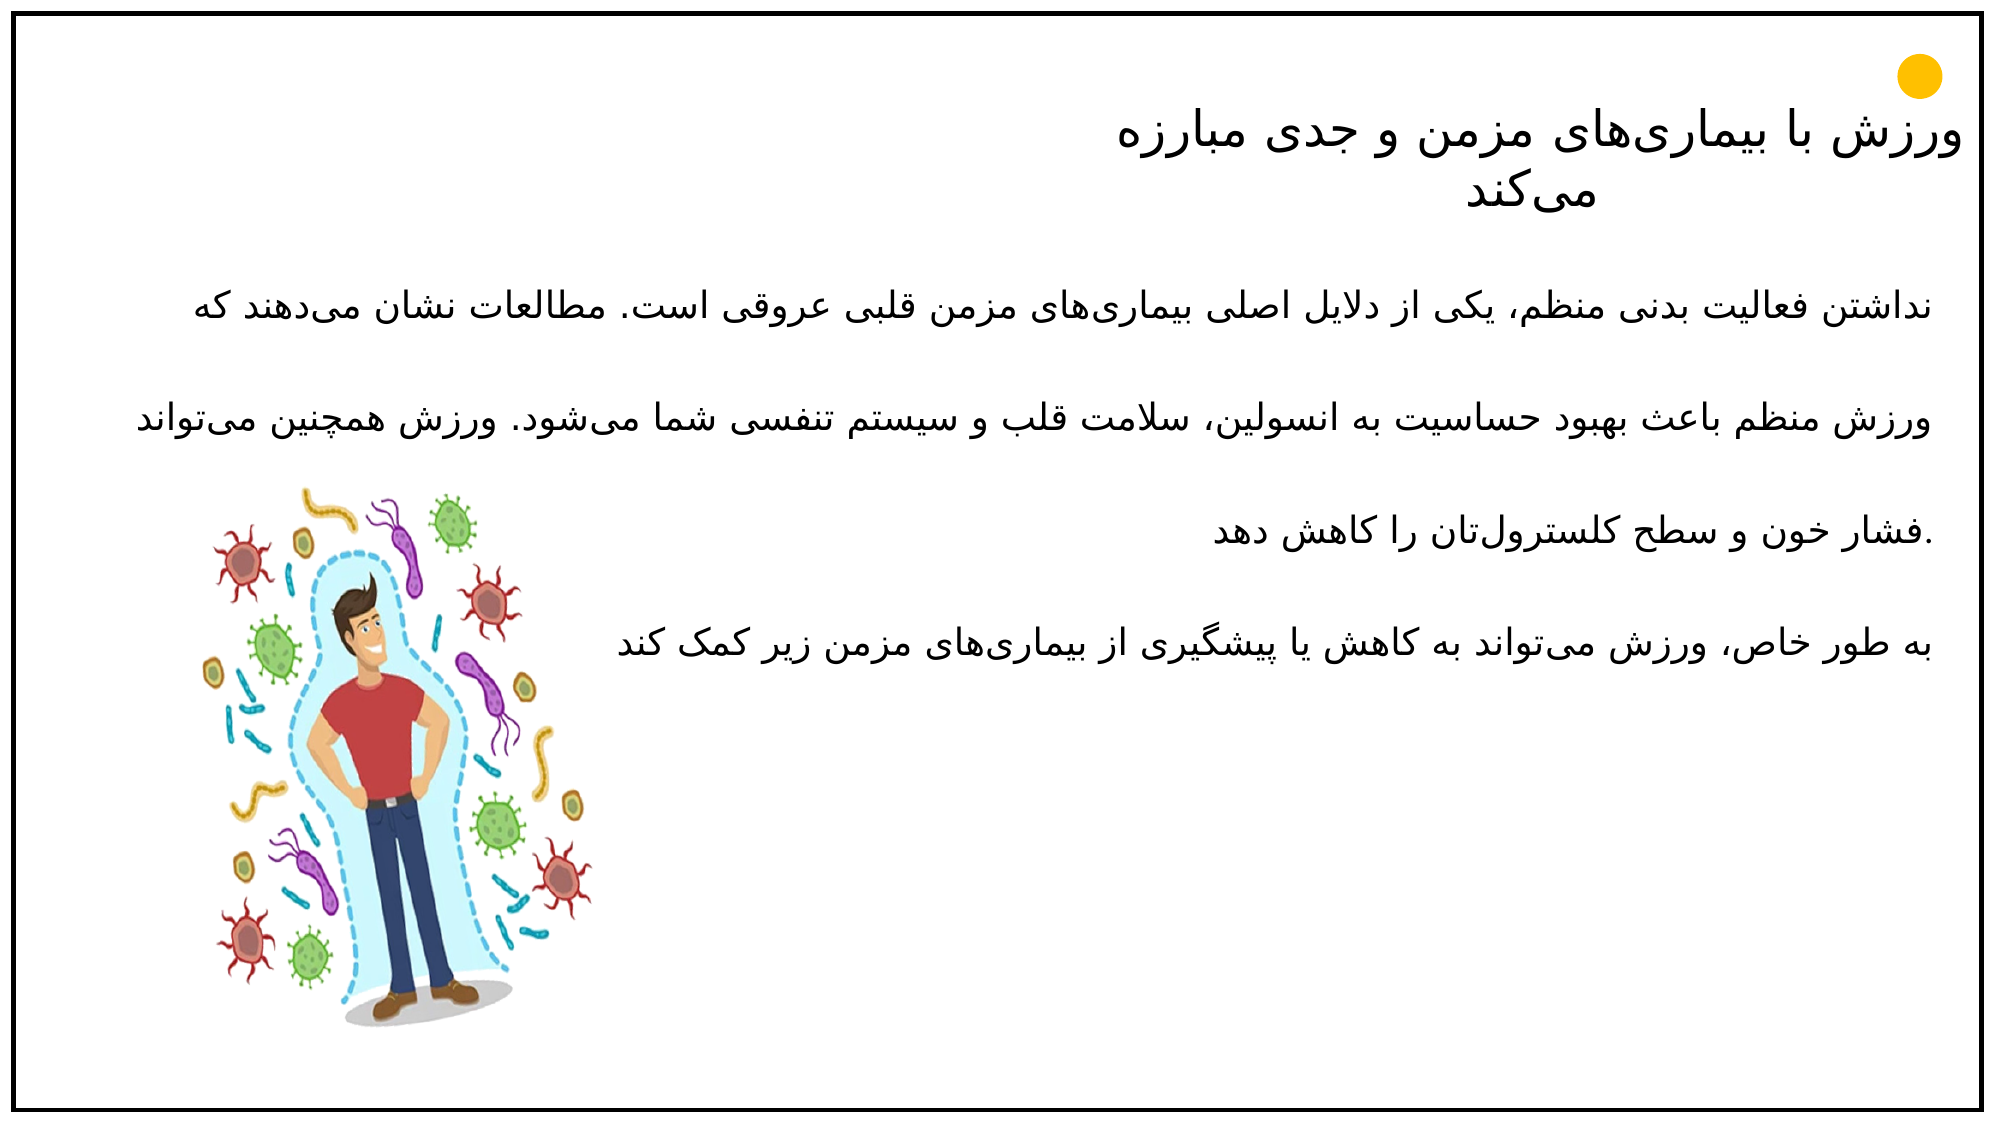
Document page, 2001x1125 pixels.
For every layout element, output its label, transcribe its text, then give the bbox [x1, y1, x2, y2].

text_box ورزش با بیماری‌های مزمن و جدی مبارزه می‌کند [1065, 89, 2000, 225]
text_box نداشتن فعالیت بدنی منظم، یکی از دلایل اصلی بیماری‌های مزمن قلبی عروقی است. مطالعات نشان می‌دهند که ورزش منظم باعث بهبود حساسیت به انسولین، سلامت قلب و سیستم تنفسی شما می‌شود. ورزش همچنین می‌تواند فشار خون و سطح کلسترول‌تان را کاهش دهد. به طور خاص، ورزش می‌تواند به کاهش یا پیشگیری از بیماری‌های مزمن زیر کمک کند [78, 205, 1949, 671]
picture [33, 404, 722, 1097]
